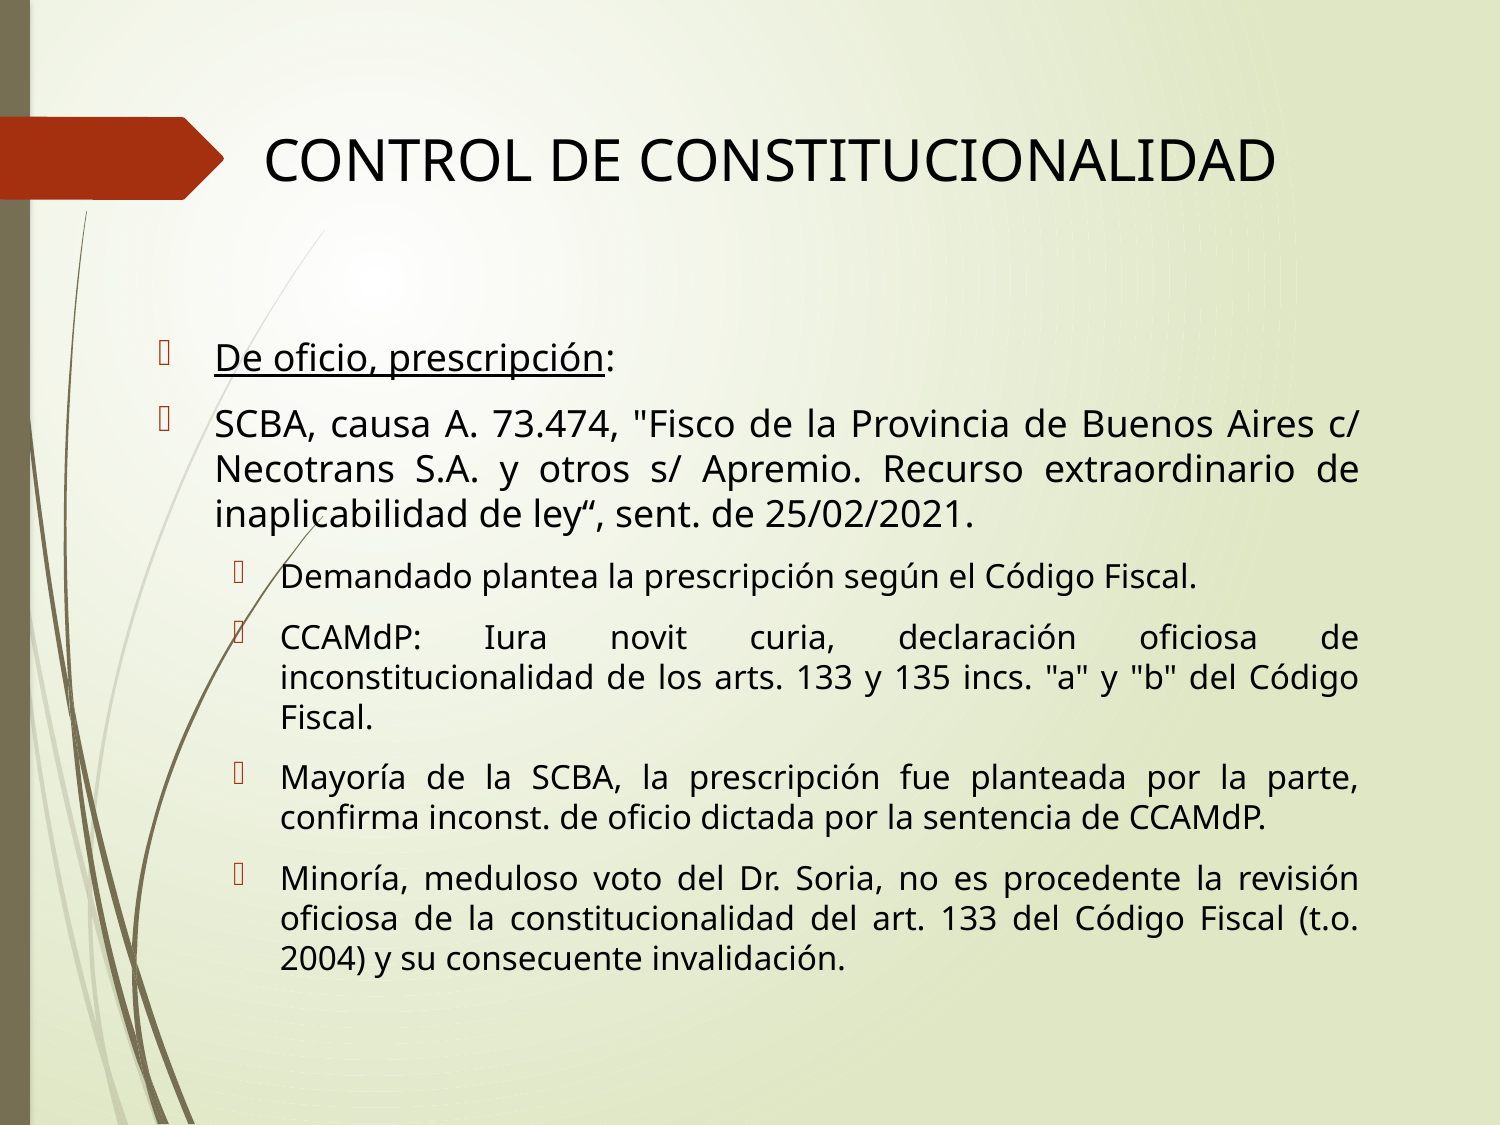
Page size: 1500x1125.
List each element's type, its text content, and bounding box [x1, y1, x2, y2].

title Control de constitucionalidad [230, 116, 1312, 326]
list De oficio, prescripción: SCBA, causa A. 73.474, "Fisco de la Provincia de Buenos Aires c/ Necotrans S.A. y otros s/ Apremio. Recurso extraordinario de inaplicabilidad de ley“, sent. de 25/02/2021. Demandado plantea la prescripción según el Código Fiscal. CCAMdP: Iura novit curia, declaración oficiosa de inconstitucionalidad de los arts. 133 y 135 incs. "a" y "b" del Código Fiscal. Mayoría de la SCBA, la prescripción fue planteada por la parte, confirma inconst. de oficio dictada por la sentencia de CCAMdP. Minoría, meduloso voto del Dr. Soria, no es procedente la revisión oficiosa de la constitucionalidad del art. 133 del Código Fiscal (t.o. 2004) y su consecuente invalidación. [143, 326, 1376, 1012]
